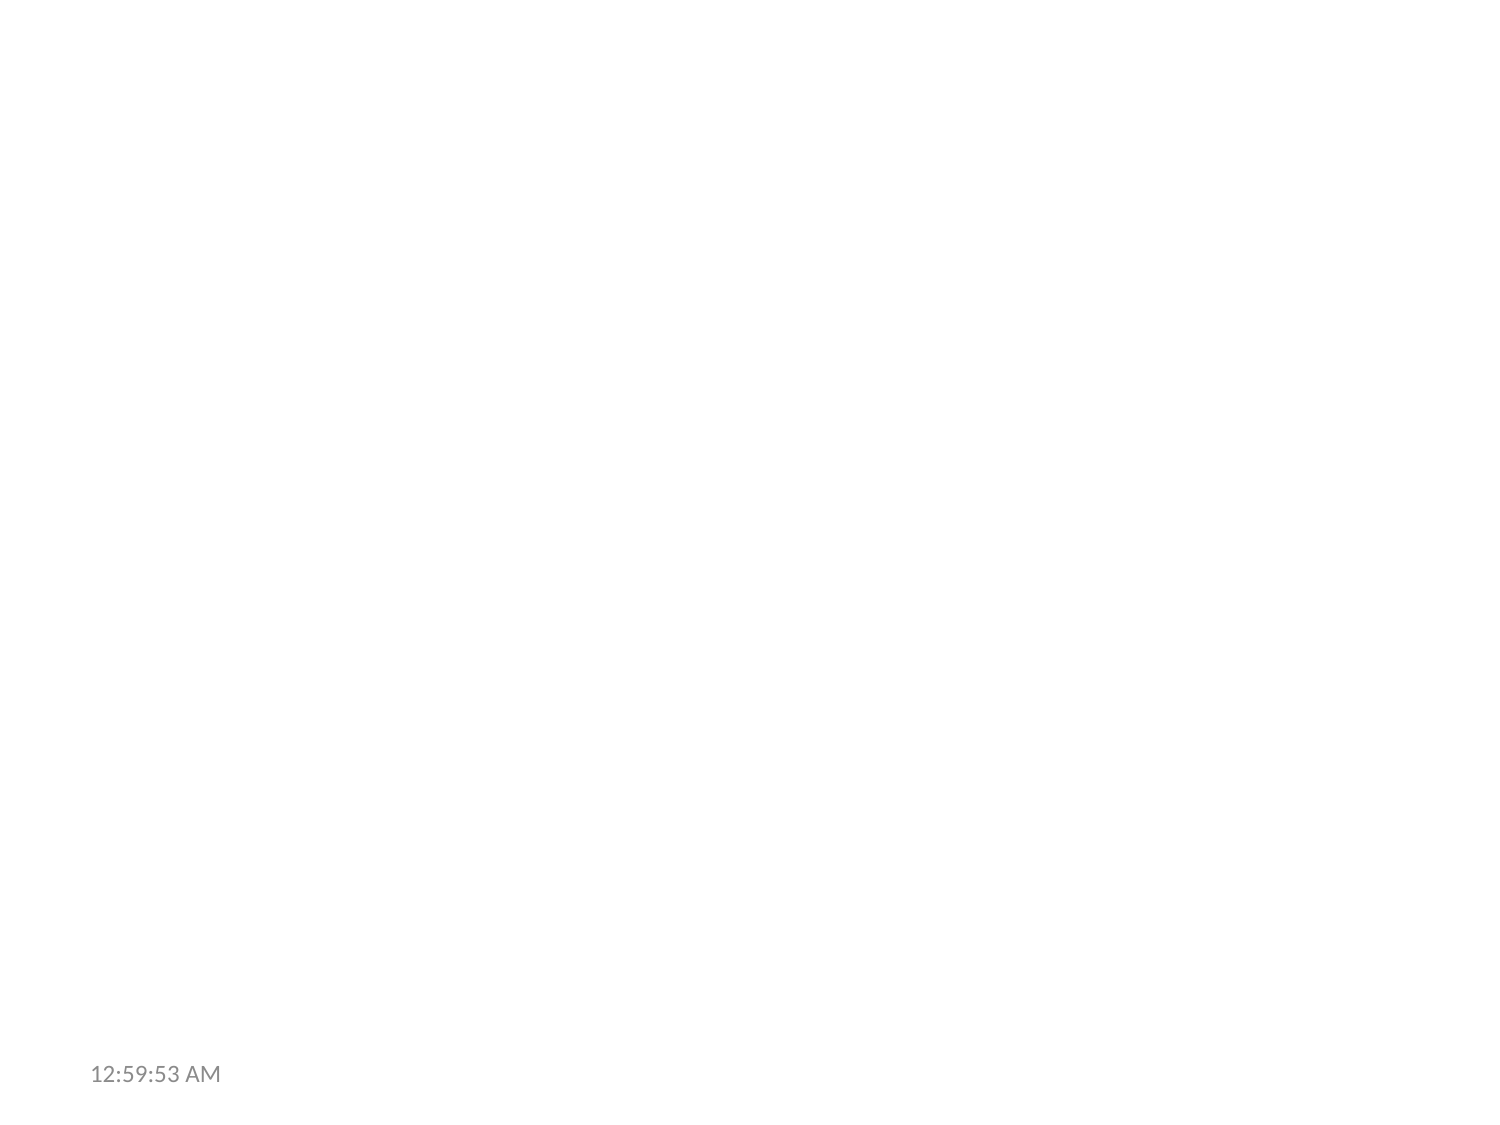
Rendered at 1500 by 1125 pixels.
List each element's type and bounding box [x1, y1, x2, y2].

slide_number [75, 1042, 425, 1103]
